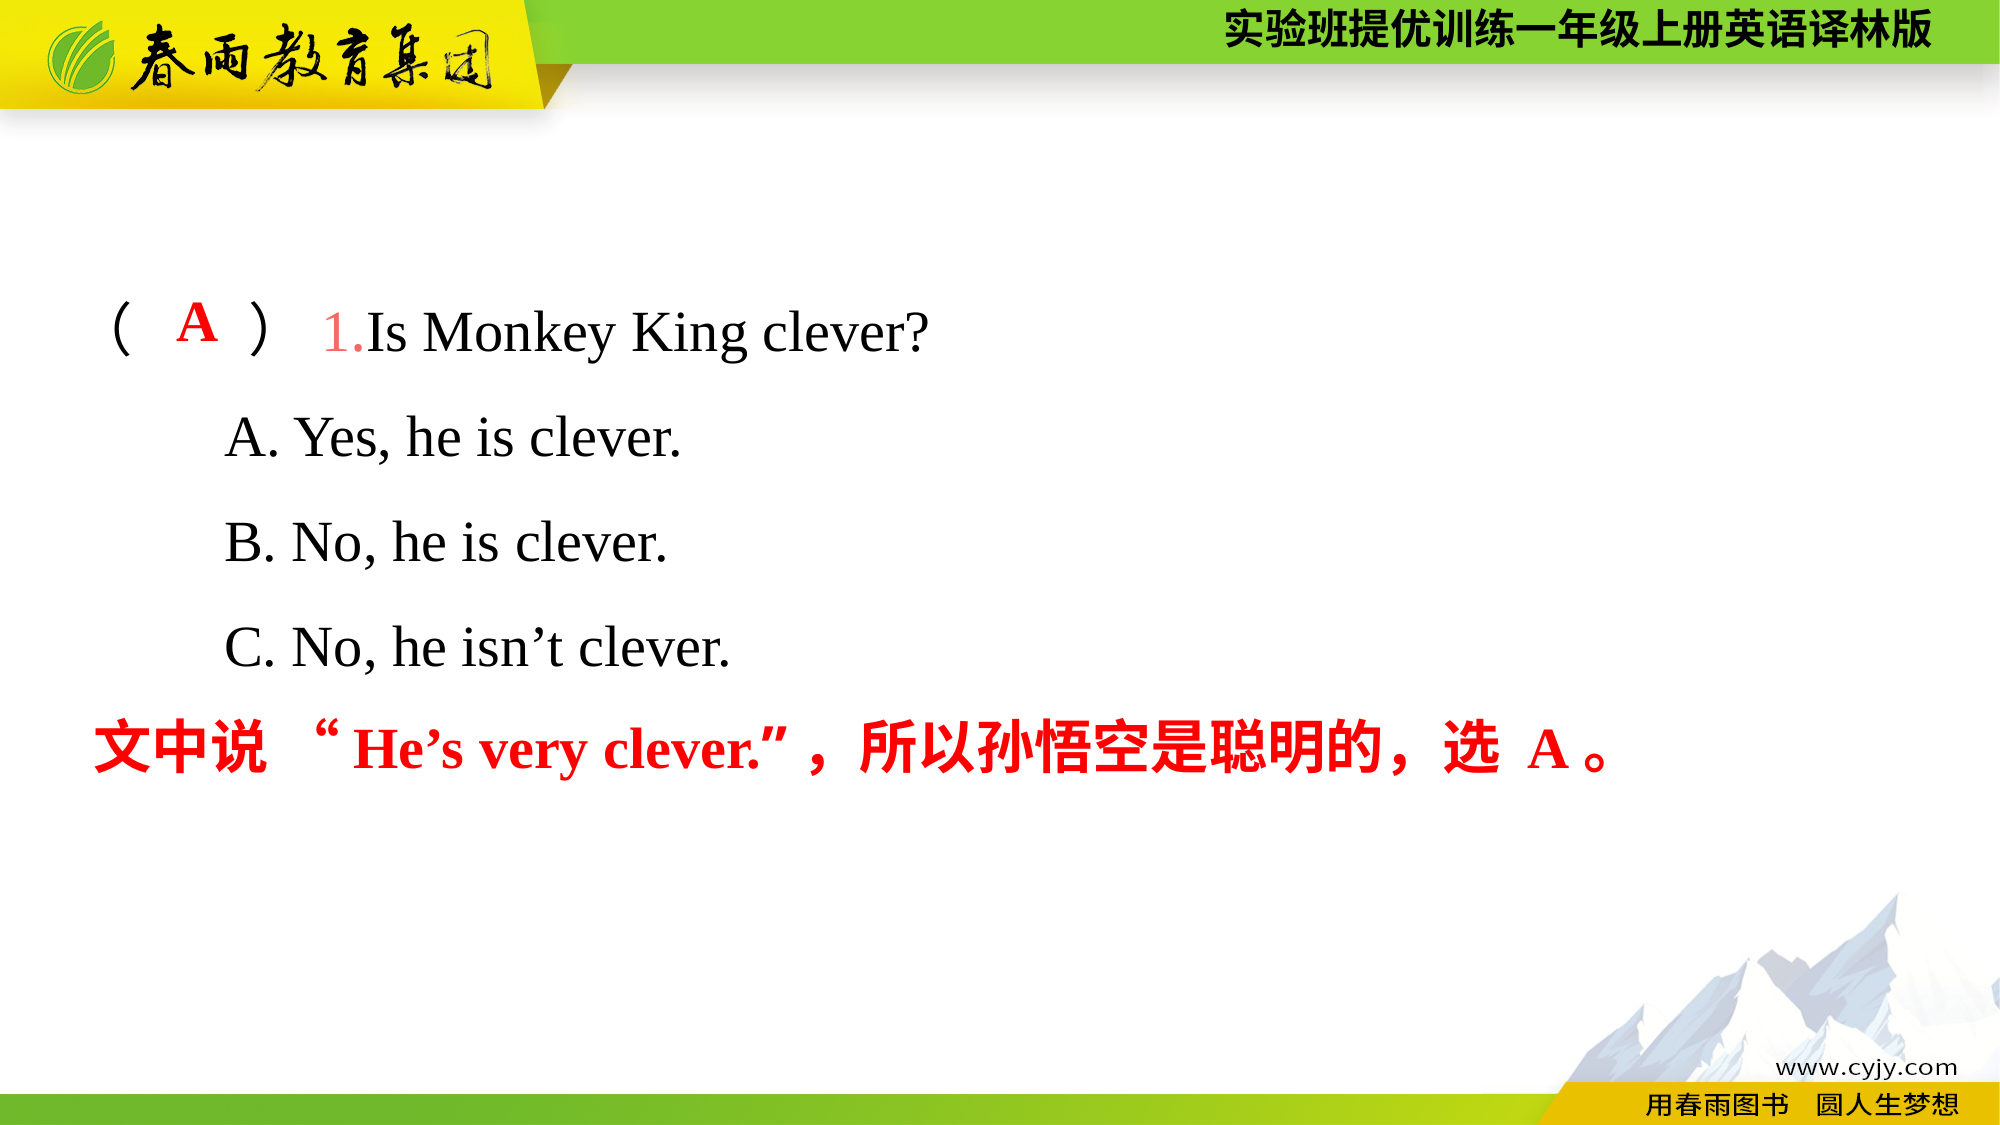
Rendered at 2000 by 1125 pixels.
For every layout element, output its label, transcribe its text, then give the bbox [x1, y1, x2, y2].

picture [0, 0, 2000, 1125]
text_box A [161, 275, 234, 361]
text_box 文中说 “He’s very clever.”，所以孙悟空是聪明的，选 A。 [78, 667, 1963, 788]
list （ ）1.Is Monkey King clever? A. Yes, he is clever. B. No, he is clever. C. No, he isn’t clever. [59, 250, 1944, 691]
